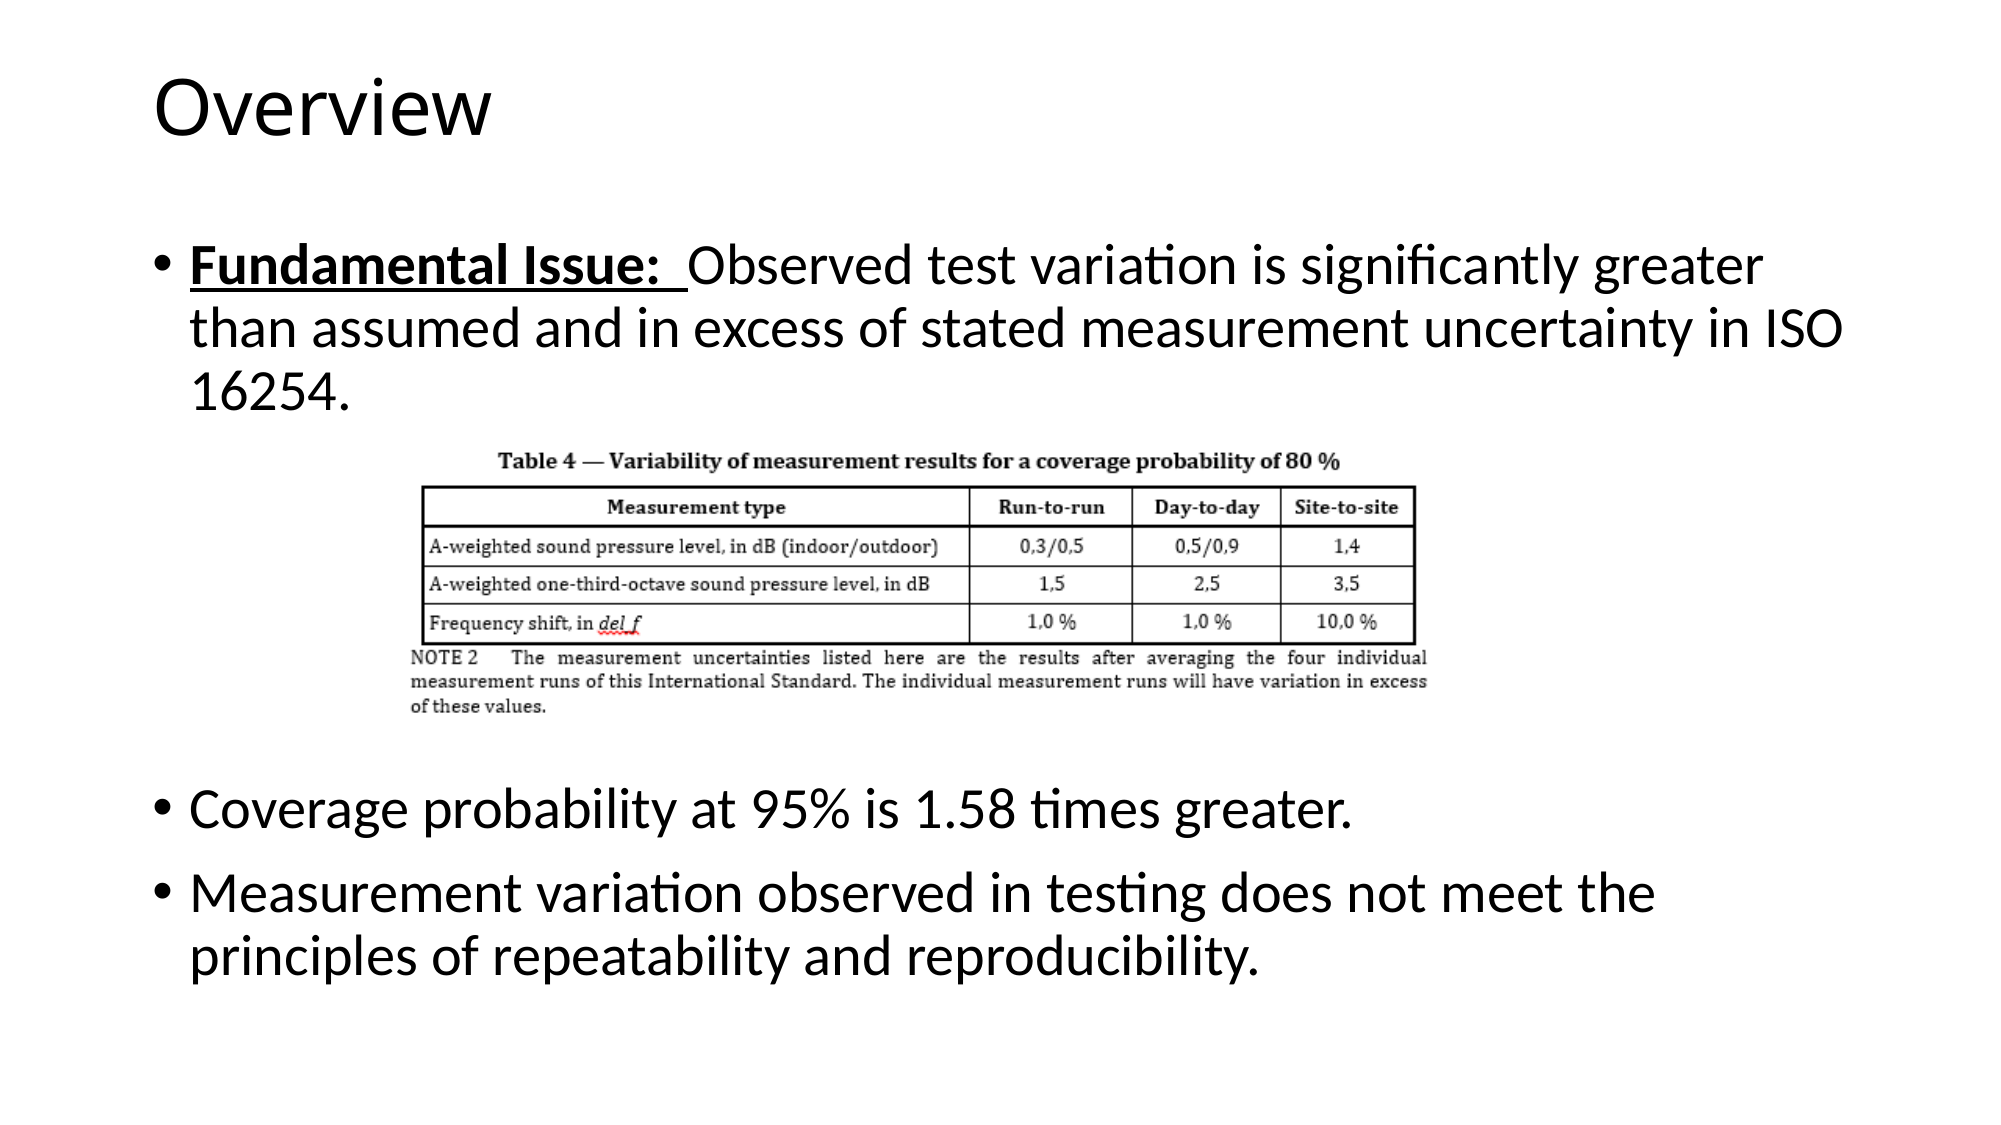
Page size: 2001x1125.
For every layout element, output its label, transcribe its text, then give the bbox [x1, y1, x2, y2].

picture [356, 442, 1468, 728]
title Overview [137, 59, 1863, 160]
list Fundamental Issue: Observed test variation is significantly greater than assumed and in excess of stated measurement uncertainty in ISO 16254. Coverage probability at 95% is 1.58 times greater. Measurement variation observed in testing does not meet the principles of repeatability and reproducibility. [137, 227, 1863, 1014]
